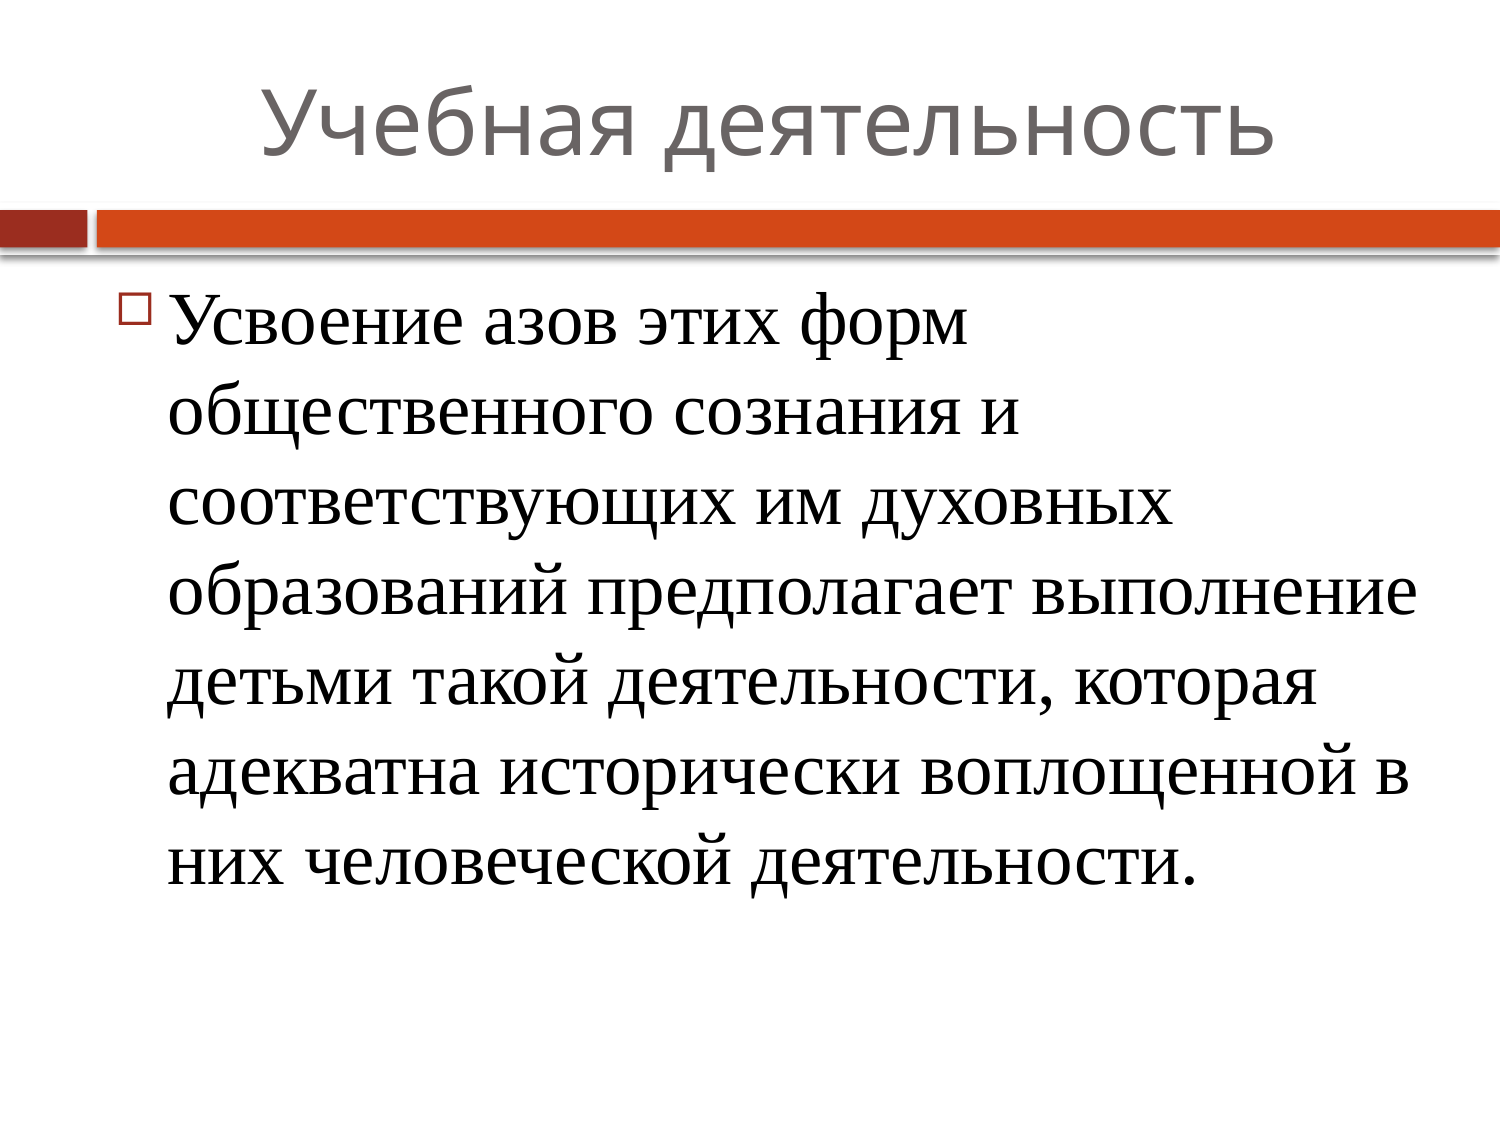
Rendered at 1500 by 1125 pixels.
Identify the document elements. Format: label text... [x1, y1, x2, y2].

title Учебная деятельность [100, 37, 1438, 200]
list Усвоение азов этих форм общественного сознания и соответствующих им духовных образований предполагает выполнение детьми такой деятельности, которая адекватна исторически воплощенной в них человеческой деятельности. [100, 262, 1438, 1005]
